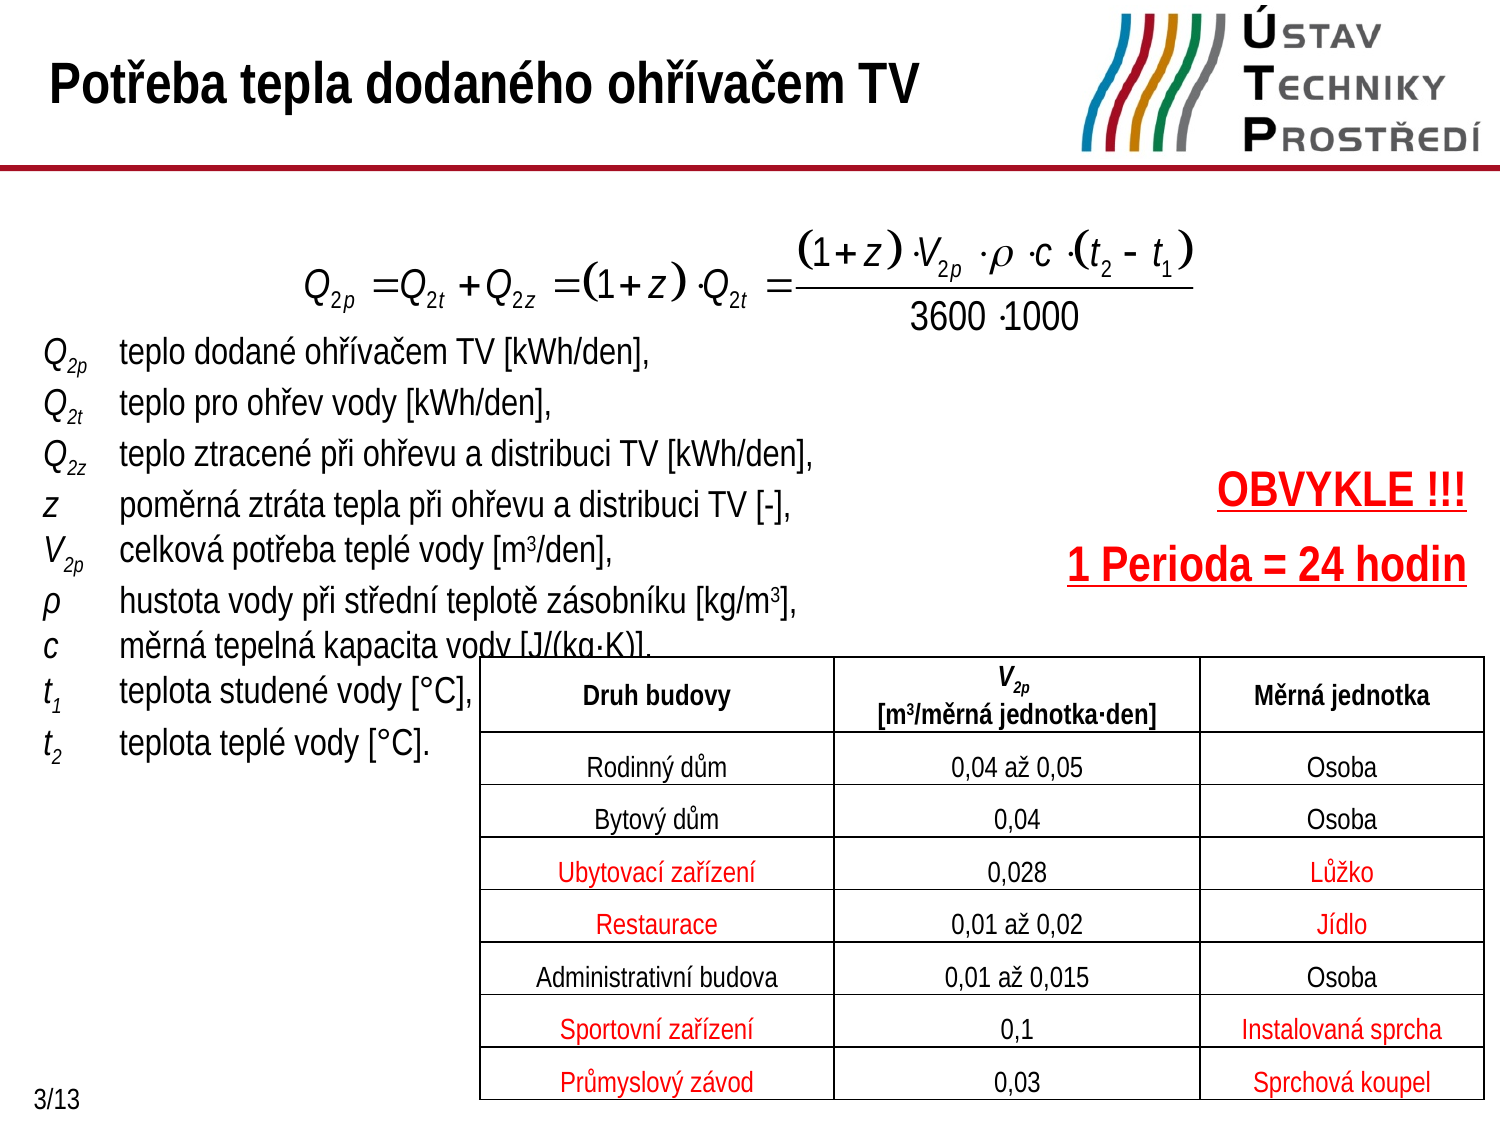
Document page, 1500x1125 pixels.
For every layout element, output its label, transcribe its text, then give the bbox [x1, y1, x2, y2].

table_cell Lůžko [1201, 838, 1483, 889]
table_cell Jídlo [1201, 890, 1483, 941]
table_cell 0,04 až 0,05 [835, 733, 1199, 784]
text_box Q2p teplo dodané ohřívačem TV [kWh/den], Q2t teplo pro ohřev vody [kWh/den], Q2z teplo ztracené při ohřevu a distribuci TV [kWh/den], z poměrná ztráta tepla při ohřevu a distribuci TV [-], V2p celková potřeba teplé vody [m3/den], ρ hustota vody při střední teplotě zásobníku [kg/m3], c měrná tepelná kapacita vody [J/(kg·K)], t1 teplota studené vody [°C], t2 teplota teplé vody [°C]. [0, 319, 851, 776]
table_header Druh budovy [481, 658, 833, 731]
table_cell 0,1 [835, 995, 1199, 1046]
table_cell Průmyslový závod [481, 1048, 833, 1099]
text_box Potřeba tepla dodaného ohřívačem TV [34, 38, 1080, 123]
table_cell Bytový dům [481, 785, 833, 836]
text_box [0, 165, 1500, 172]
table_cell Ubytovací zařízení [481, 838, 833, 889]
table_cell Sportovní zařízení [481, 995, 833, 1046]
picture [1080, 5, 1483, 159]
text_box OBVYKLE !!! 1 Perioda = 24 hodin [1008, 449, 1483, 662]
table_cell Osoba [1201, 733, 1483, 784]
table_cell Administrativní budova [481, 943, 833, 994]
table_cell Rodinný dům [481, 733, 833, 784]
table_cell Osoba [1201, 943, 1483, 994]
table_cell 0,01 až 0,015 [835, 943, 1199, 994]
table_cell Sprchová koupel [1201, 1048, 1483, 1099]
table_cell 0,028 [835, 838, 1199, 889]
table_cell 0,04 [835, 785, 1199, 836]
table_cell Instalovaná sprcha [1201, 995, 1483, 1046]
table_header Měrná jednotka [1201, 662, 1483, 731]
table_header V2p [m3/měrná jednotka∙den] [835, 658, 1199, 731]
table_cell Restaurace [481, 890, 833, 941]
table_cell 0,01 až 0,02 [835, 890, 1199, 941]
table_cell 0,03 [835, 1048, 1199, 1099]
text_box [299, 221, 1201, 340]
table_cell Osoba [1201, 785, 1483, 836]
